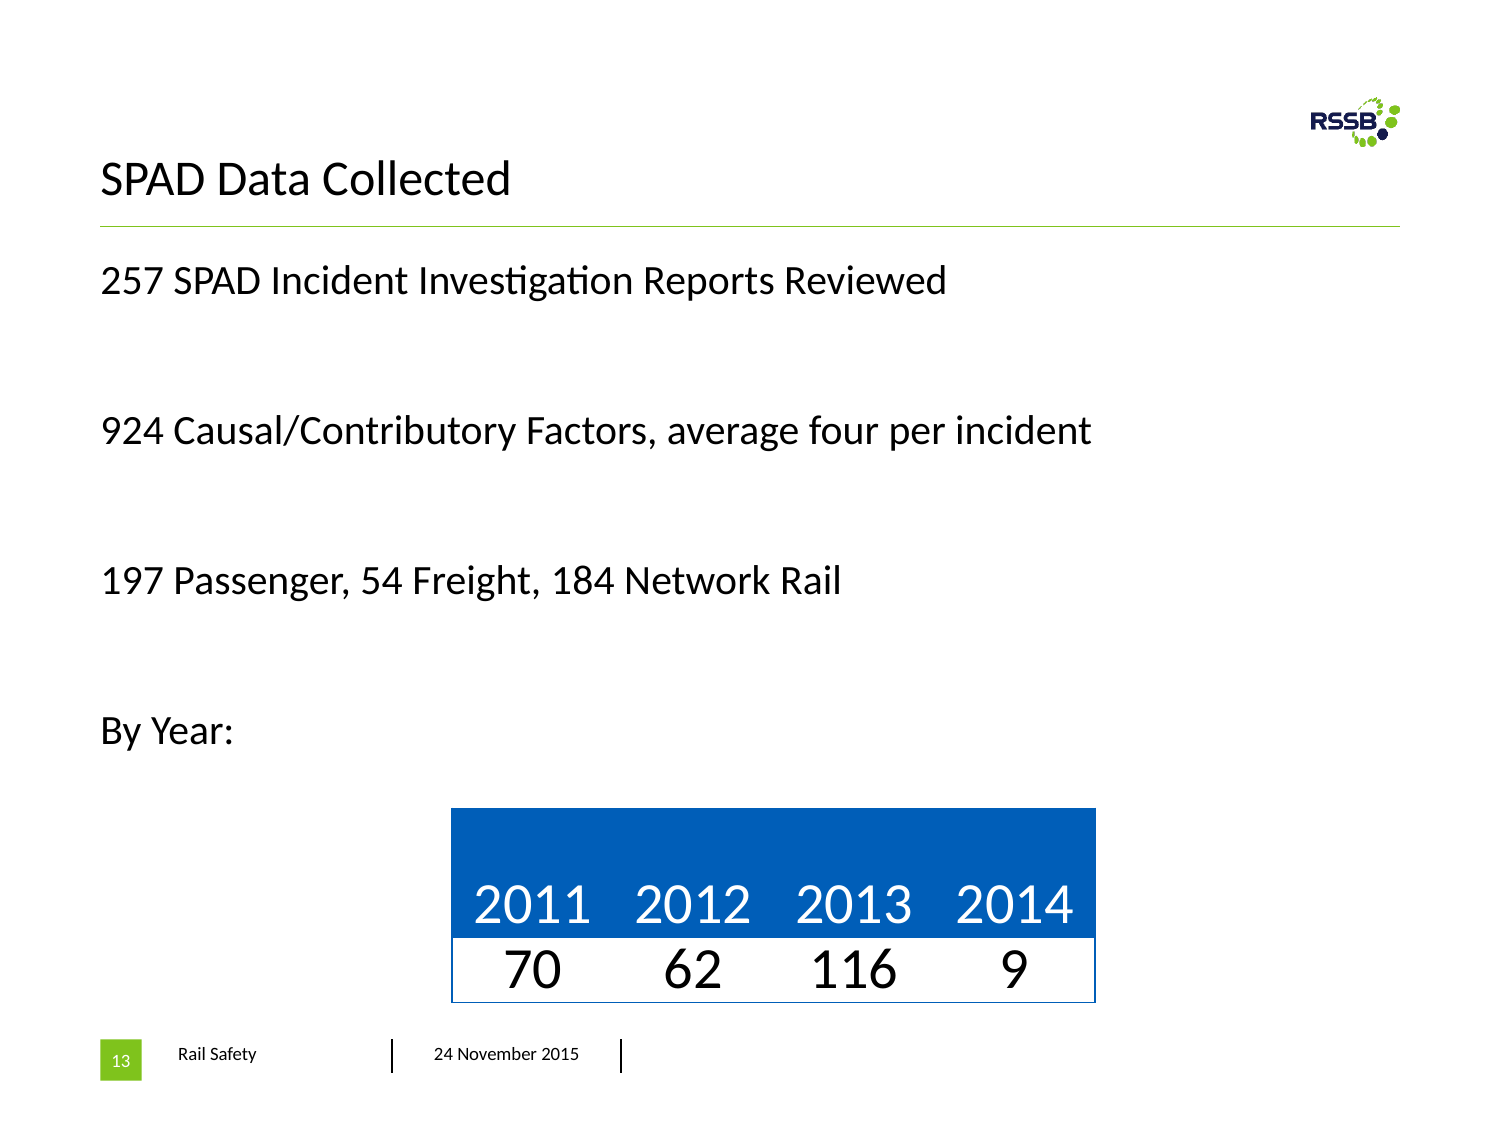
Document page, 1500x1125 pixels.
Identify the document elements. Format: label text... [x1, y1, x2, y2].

title SPAD Data Collected [100, 71, 1400, 206]
table_cell 116 [774, 938, 934, 1002]
table_header 2011 [453, 809, 613, 938]
table_cell 70 [453, 938, 613, 1002]
table_header 2014 [934, 809, 1094, 938]
table_cell 9 [934, 938, 1094, 1002]
table_header 2013 [774, 809, 934, 938]
table_header 2012 [613, 809, 774, 938]
list 257 SPAD Incident Investigation Reports Reviewed 924 Causal/Contributory Factors, average four per incident 197 Passenger, 54 Freight, 184 Network Rail By Year: [100, 253, 1447, 1057]
table_cell 62 [613, 938, 774, 1002]
slide_number 13 [100, 1039, 142, 1081]
